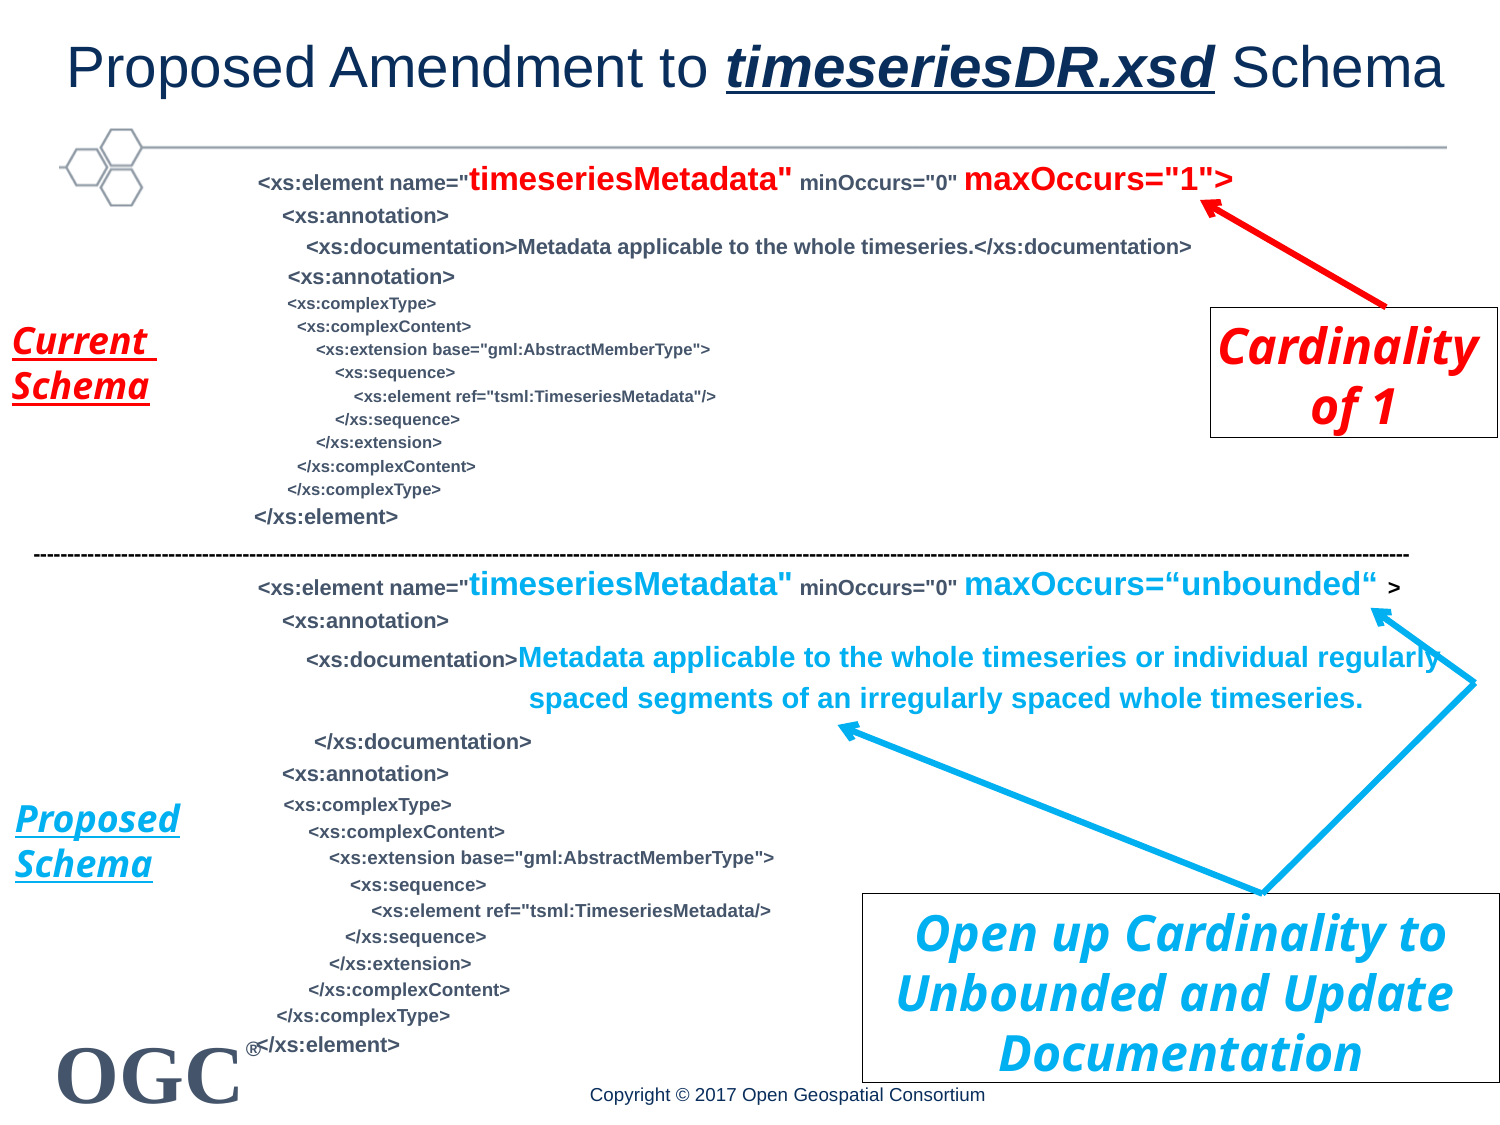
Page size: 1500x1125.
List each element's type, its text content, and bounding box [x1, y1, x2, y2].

footer Copyright © 2017 Open Geospatial Consortium [524, 1074, 1051, 1113]
list <xs:element name="timeseriesMetadata" minOccurs="0" maxOccurs="1"> <xs:annotation> <xs:documentation>Metadata applicable to the whole timeseries.</xs:documentation> <xs:annotation> <xs:complexType> <xs:complexContent> <xs:extension base="gml:AbstractMemberType"> <xs:sequence> <xs:element ref="tsml:TimeseriesMetadata"/> </xs:sequence> </xs:extension> </xs:complexContent> </xs:complexType> </xs:element> <xs:element name="timeseriesMetadata" minOccurs="0" maxOccurs=“unbounded“ > <xs:annotation> <xs:documentation>Metadata applicable to the whole timeseries or individual regularly spaced segments of an irregularly spaced whole timeseries. </xs:documentation> <xs:annotation> <xs:complexType> <xs:complexContent> <xs:extension base="gml:AbstractMemberType"> <xs:sequence> <xs:element ref="tsml:TimeseriesMetadata/> </xs:sequence> </xs:extension> </xs:complexContent> </xs:complexType> </xs:element> [225, 149, 1500, 1050]
text_box ------------------------------------------------------------------------------------------------------------------------------------------------------------------------------------------------------------ [18, 532, 169, 683]
text_box Open up Cardinality to Unbounded and Update Documentation [862, 893, 1500, 1083]
text_box Proposed Schema [0, 787, 213, 926]
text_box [1199, 199, 1387, 308]
text_box Current Schema [0, 310, 191, 448]
picture [59, 127, 1447, 208]
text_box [837, 724, 1257, 894]
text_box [1262, 682, 1476, 894]
text_box Cardinality of 1 [1210, 307, 1498, 438]
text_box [1370, 607, 1476, 682]
title Proposed Amendment to timeseriesDR.xsd Schema [0, 12, 1500, 126]
